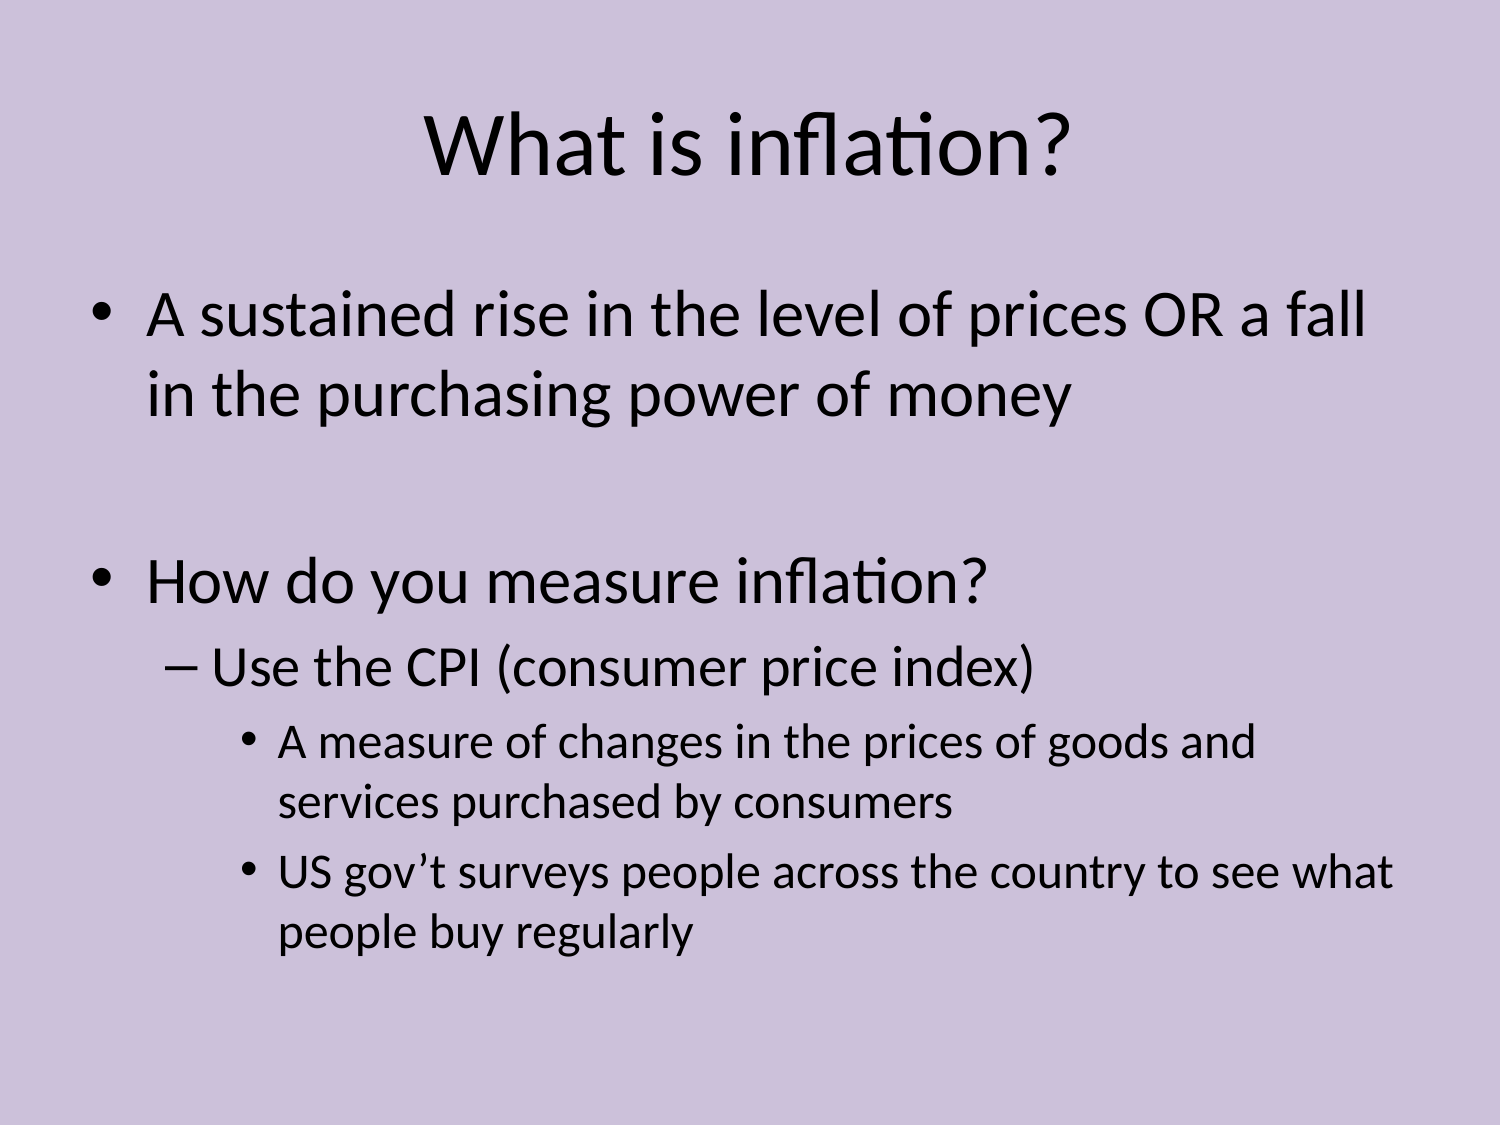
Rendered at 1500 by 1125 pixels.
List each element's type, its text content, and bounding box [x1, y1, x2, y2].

title What is inflation? [75, 45, 1425, 233]
list A sustained rise in the level of prices OR a fall in the purchasing power of money How do you measure inflation? Use the CPI (consumer price index) A measure of changes in the prices of goods and services purchased by consumers US gov’t surveys people across the country to see what people buy regularly [75, 262, 1425, 1005]
